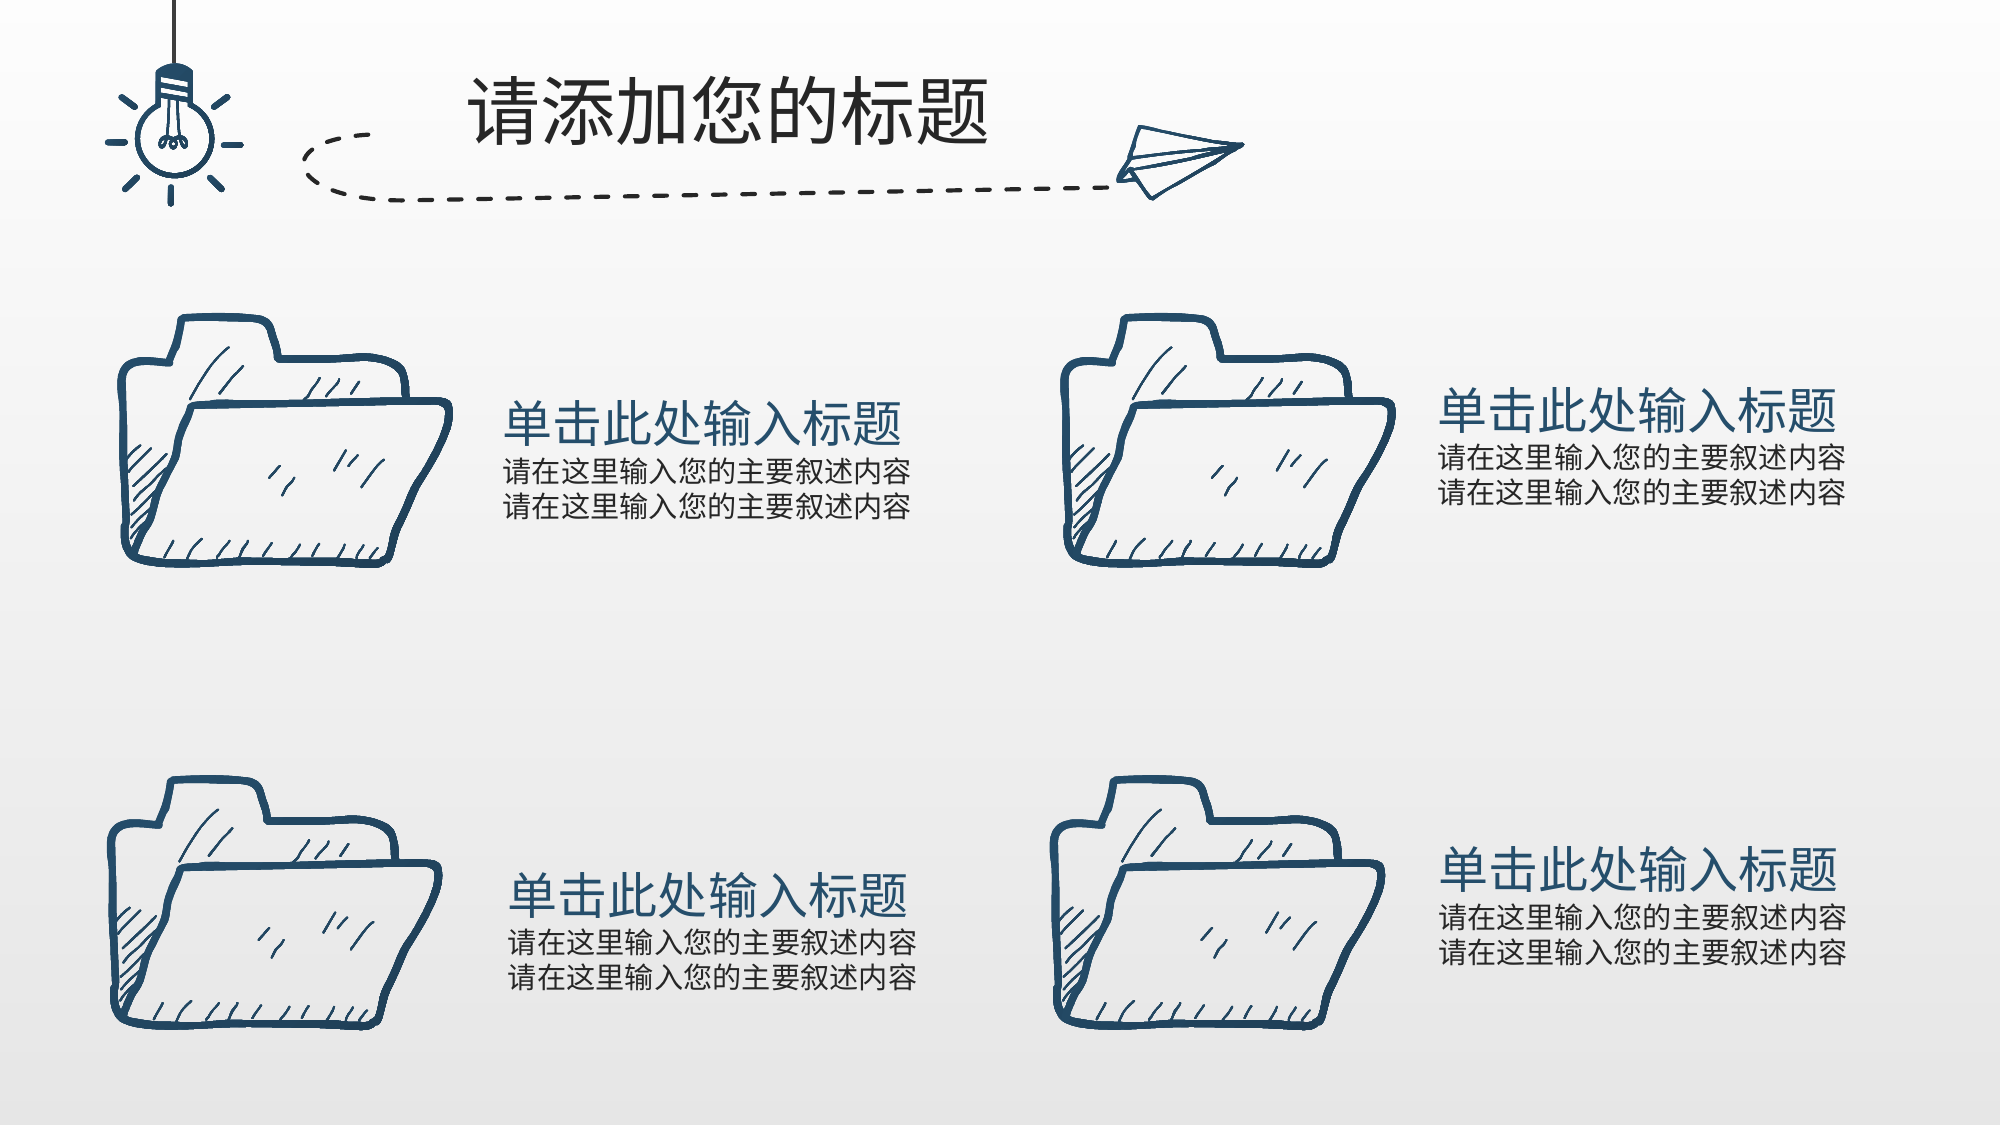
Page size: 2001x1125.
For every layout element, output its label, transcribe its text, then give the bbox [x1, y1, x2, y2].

text_box 请添加您的标题 [332, 57, 1123, 162]
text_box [117, 312, 453, 568]
text_box 单击此处输入标题 请在这里输入您的主要叙述内容 请在这里输入您的主要叙述内容 [488, 385, 928, 621]
text_box [1116, 125, 1245, 201]
text_box [302, 133, 1116, 202]
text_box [106, 775, 443, 1031]
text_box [104, 0, 244, 207]
text_box 单击此处输入标题 请在这里输入您的主要叙述内容 请在这里输入您的主要叙述内容 [1423, 831, 1863, 1067]
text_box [1060, 312, 1396, 568]
text_box 单击此处输入标题 请在这里输入您的主要叙述内容 请在这里输入您的主要叙述内容 [1422, 372, 1862, 608]
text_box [1049, 775, 1386, 1031]
text_box 单击此处输入标题 请在这里输入您的主要叙述内容 请在这里输入您的主要叙述内容 [493, 856, 933, 1092]
